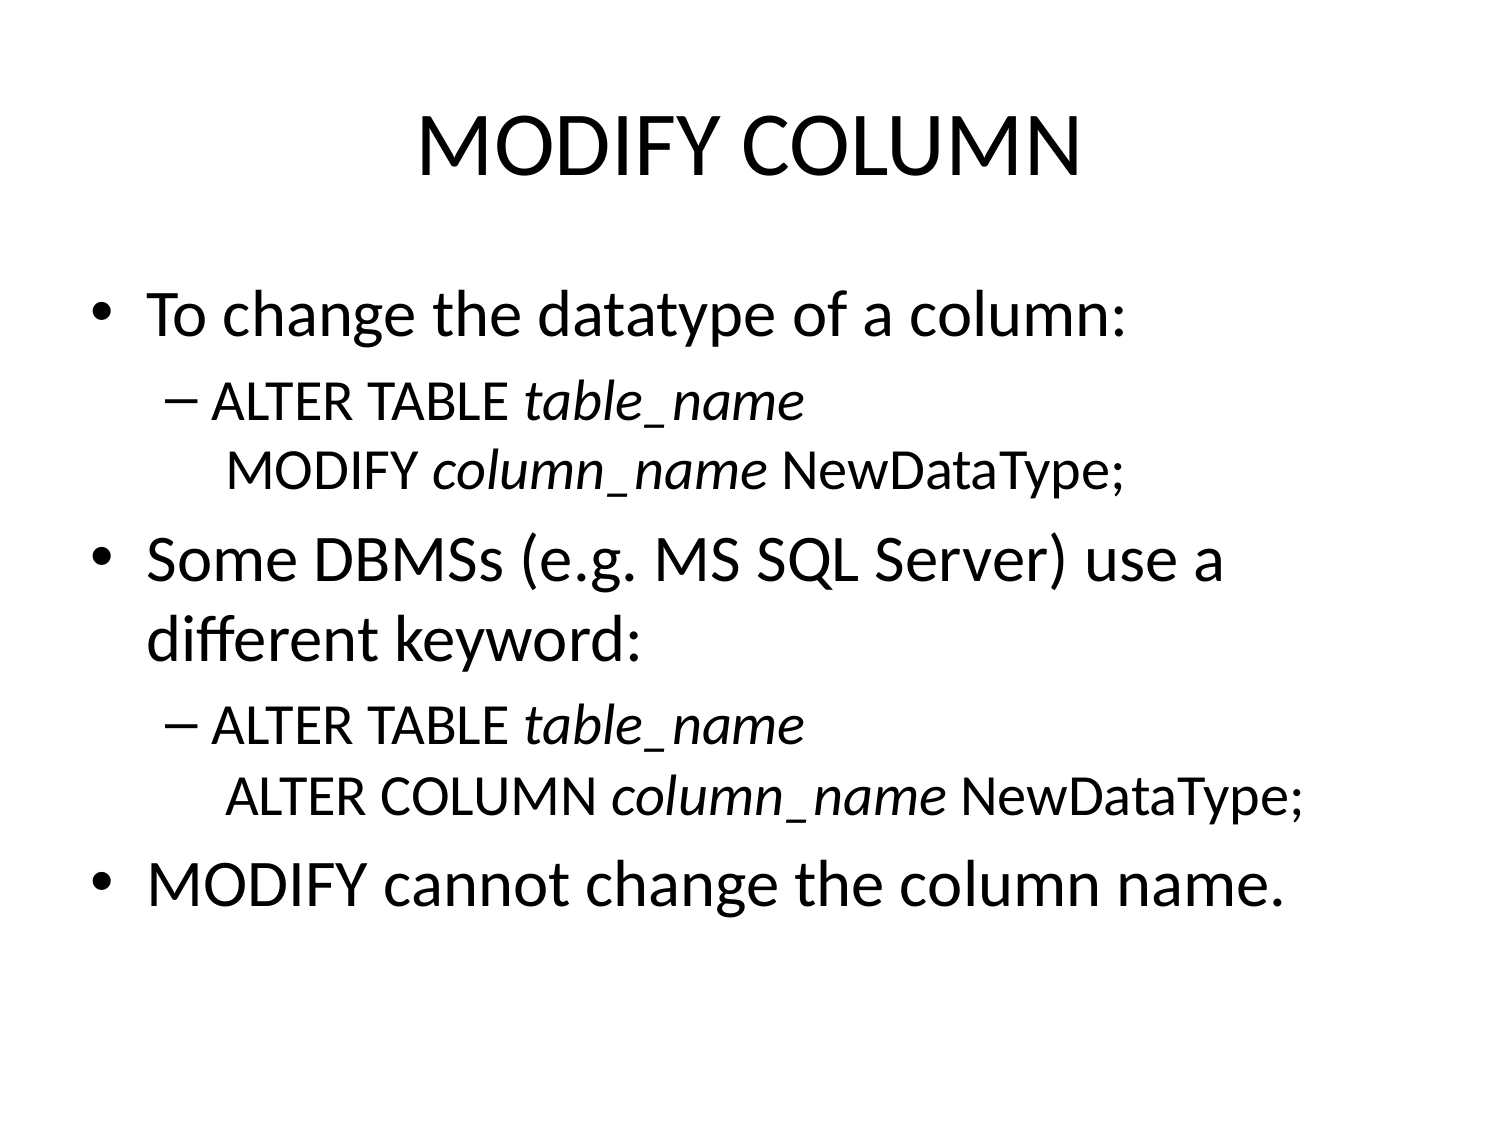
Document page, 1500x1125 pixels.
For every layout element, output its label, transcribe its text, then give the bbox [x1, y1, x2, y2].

title MODIFY COLUMN [75, 45, 1425, 233]
list To change the datatype of a column: ALTER TABLE table_name MODIFY column_name NewDataType; Some DBMSs (e.g. MS SQL Server) use a different keyword: ALTER TABLE table_name ALTER COLUMN column_name NewDataType; MODIFY cannot change the column name. [75, 262, 1425, 1005]
